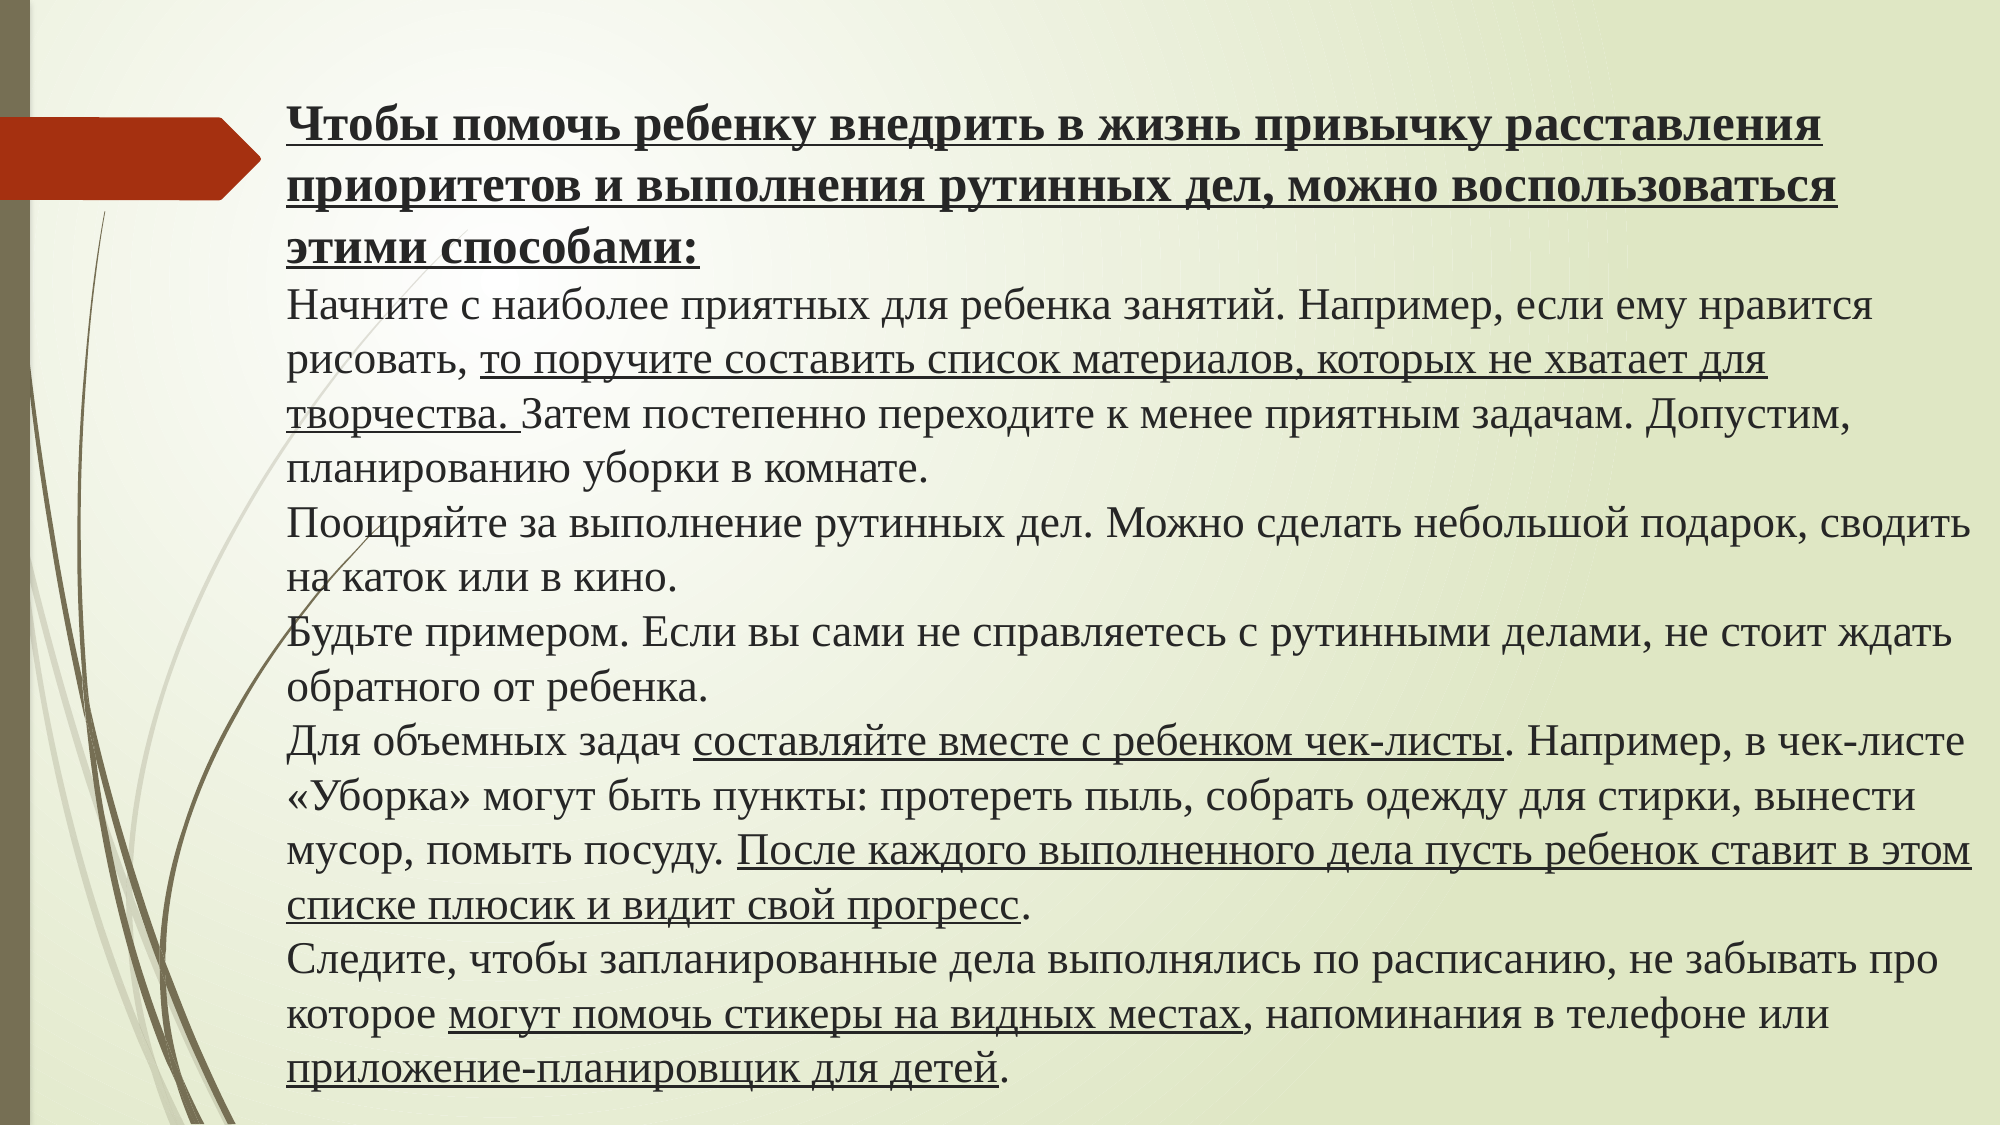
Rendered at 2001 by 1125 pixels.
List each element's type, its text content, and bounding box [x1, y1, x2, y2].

title Чтобы помочь ребенку внедрить в жизнь привычку расставления приоритетов и выполнения рутинных дел, можно воспользоваться этими способами: Начните с наиболее приятных для ребенка занятий. Например, если ему нравится рисовать, то поручите составить список материалов, которых не хватает для творчества. Затем постепенно переходите к менее приятным задачам. Допустим, планированию уборки в комнате. Поощряйте за выполнение рутинных дел. Можно сделать небольшой подарок, сводить на каток или в кино. Будьте примером. Если вы сами не справляетесь с рутинными делами, не стоит ждать обратного от ребенка. Для объемных задач составляйте вместе с ребенком чек-листы. Например, в чек-листе «Уборка» могут быть пункты: протереть пыль, собрать одежду для стирки, вынести мусор, помыть посуду. После каждого выполненного дела пусть ребенок ставит в этом списке плюсик и видит свой прогресс. Следите, чтобы запланированные дела выполнялись по расписанию, не забывать про которое могут помочь стикеры на видных местах, напоминания в телефоне или приложение-планировщик для детей. [271, 0, 2000, 1103]
